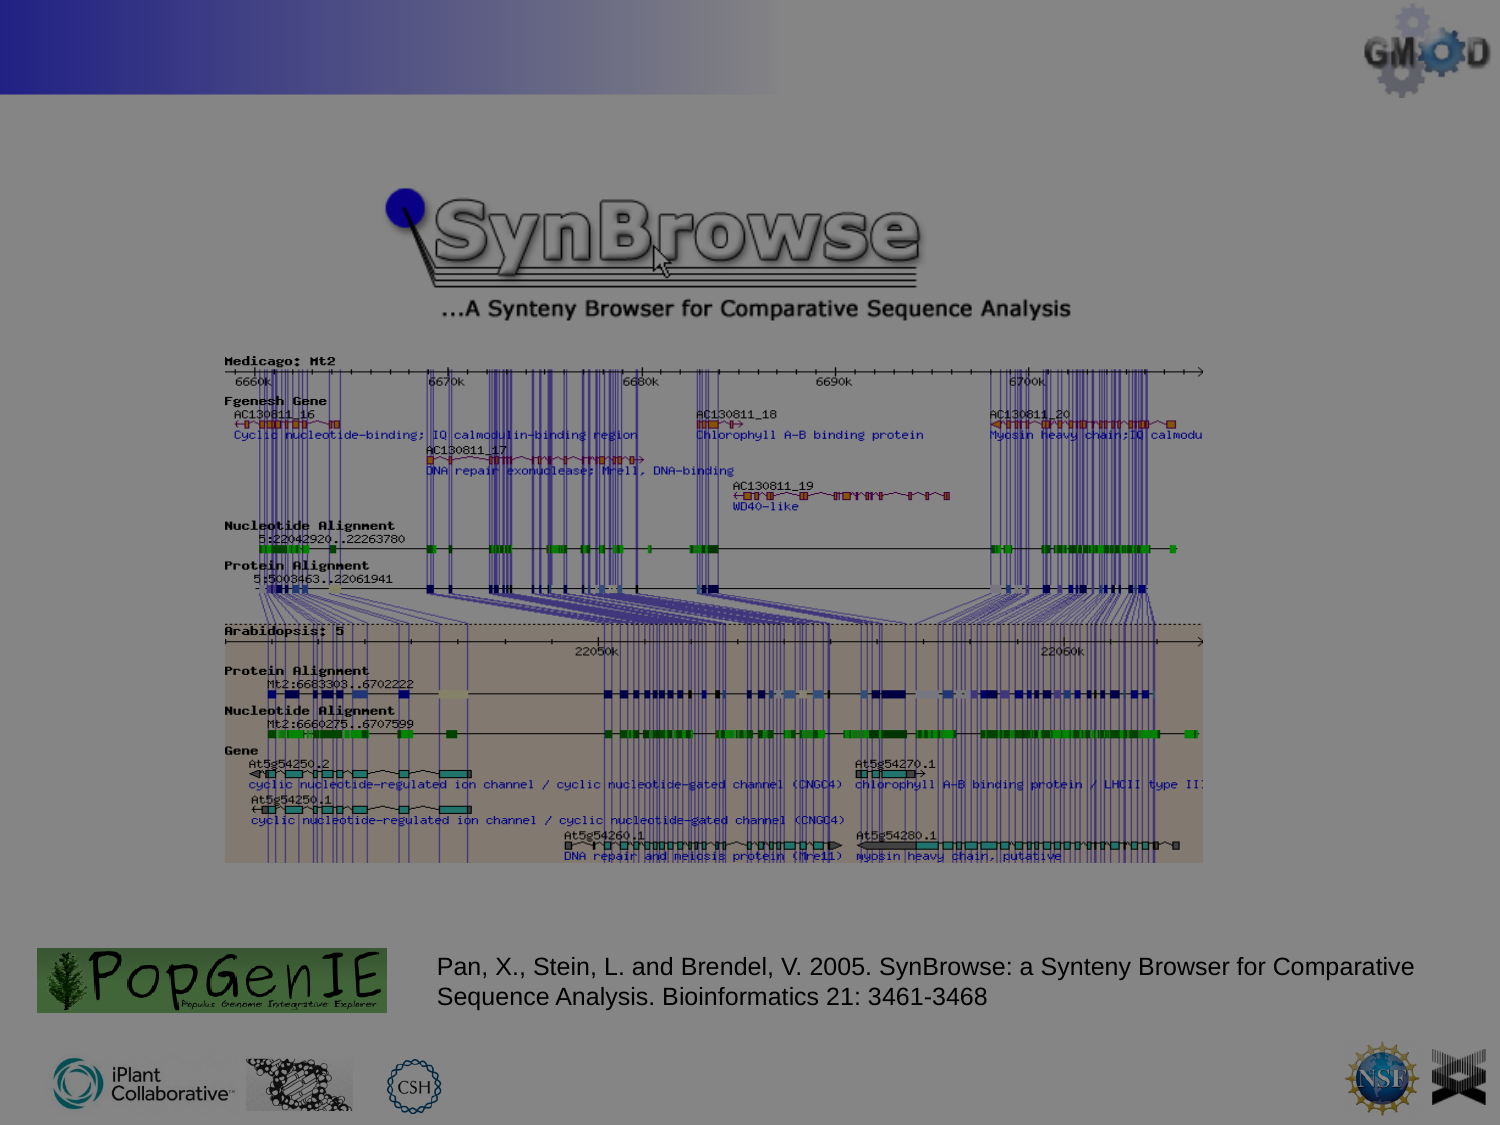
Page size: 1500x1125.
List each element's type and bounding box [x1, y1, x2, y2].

picture [37, 947, 387, 1013]
picture [224, 354, 1203, 863]
text_box [0, 0, 1500, 1125]
picture [374, 173, 1087, 338]
